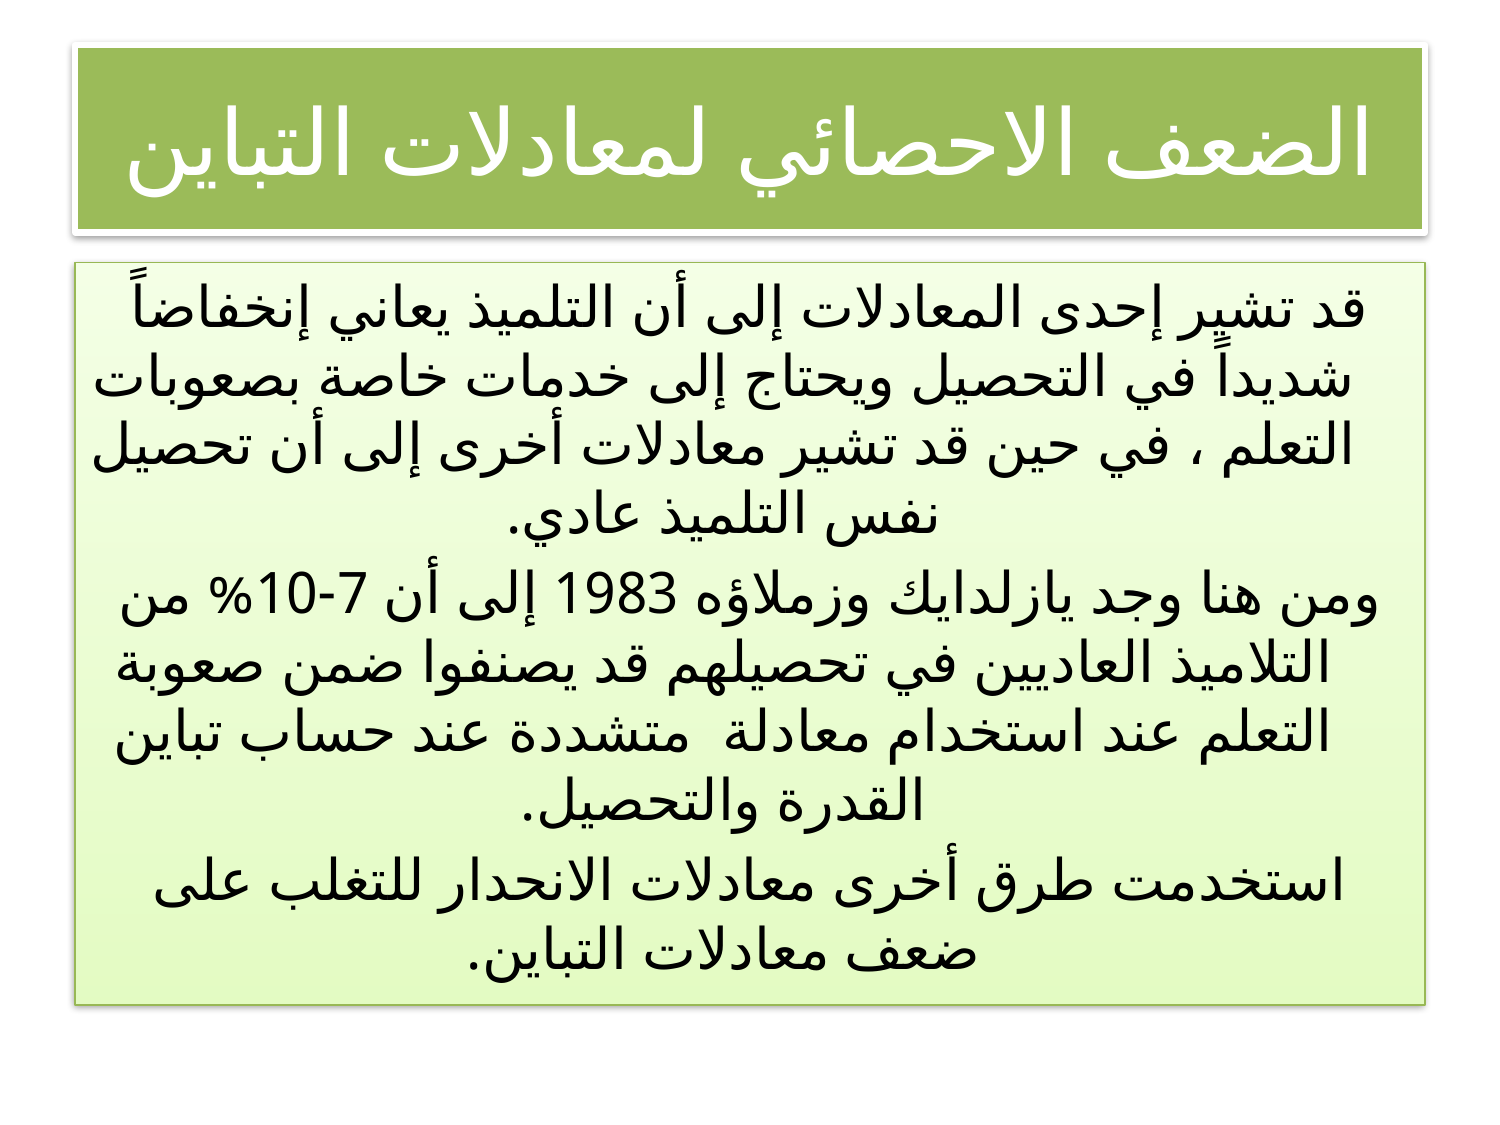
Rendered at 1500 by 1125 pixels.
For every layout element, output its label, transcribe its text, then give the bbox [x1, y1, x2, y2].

list قد تشير إحدى المعادلات إلى أن التلميذ يعاني إنخفاضاً شديداً في التحصيل ويحتاج إلى خدمات خاصة بصعوبات التعلم ، في حين قد تشير معادلات أخرى إلى أن تحصيل نفس التلميذ عادي. ومن هنا وجد يازلدايك وزملاؤه 1983 إلى أن 7-10% من التلاميذ العاديين في تحصيلهم قد يصنفوا ضمن صعوبة التعلم عند استخدام معادلة متشددة عند حساب تباين القدرة والتحصيل. استخدمت طرق أخرى معادلات الانحدار للتغلب على ضعف معادلات التباين. [74, 262, 1426, 1006]
title الضعف الاحصائي لمعادلات التباين [72, 42, 1428, 236]
